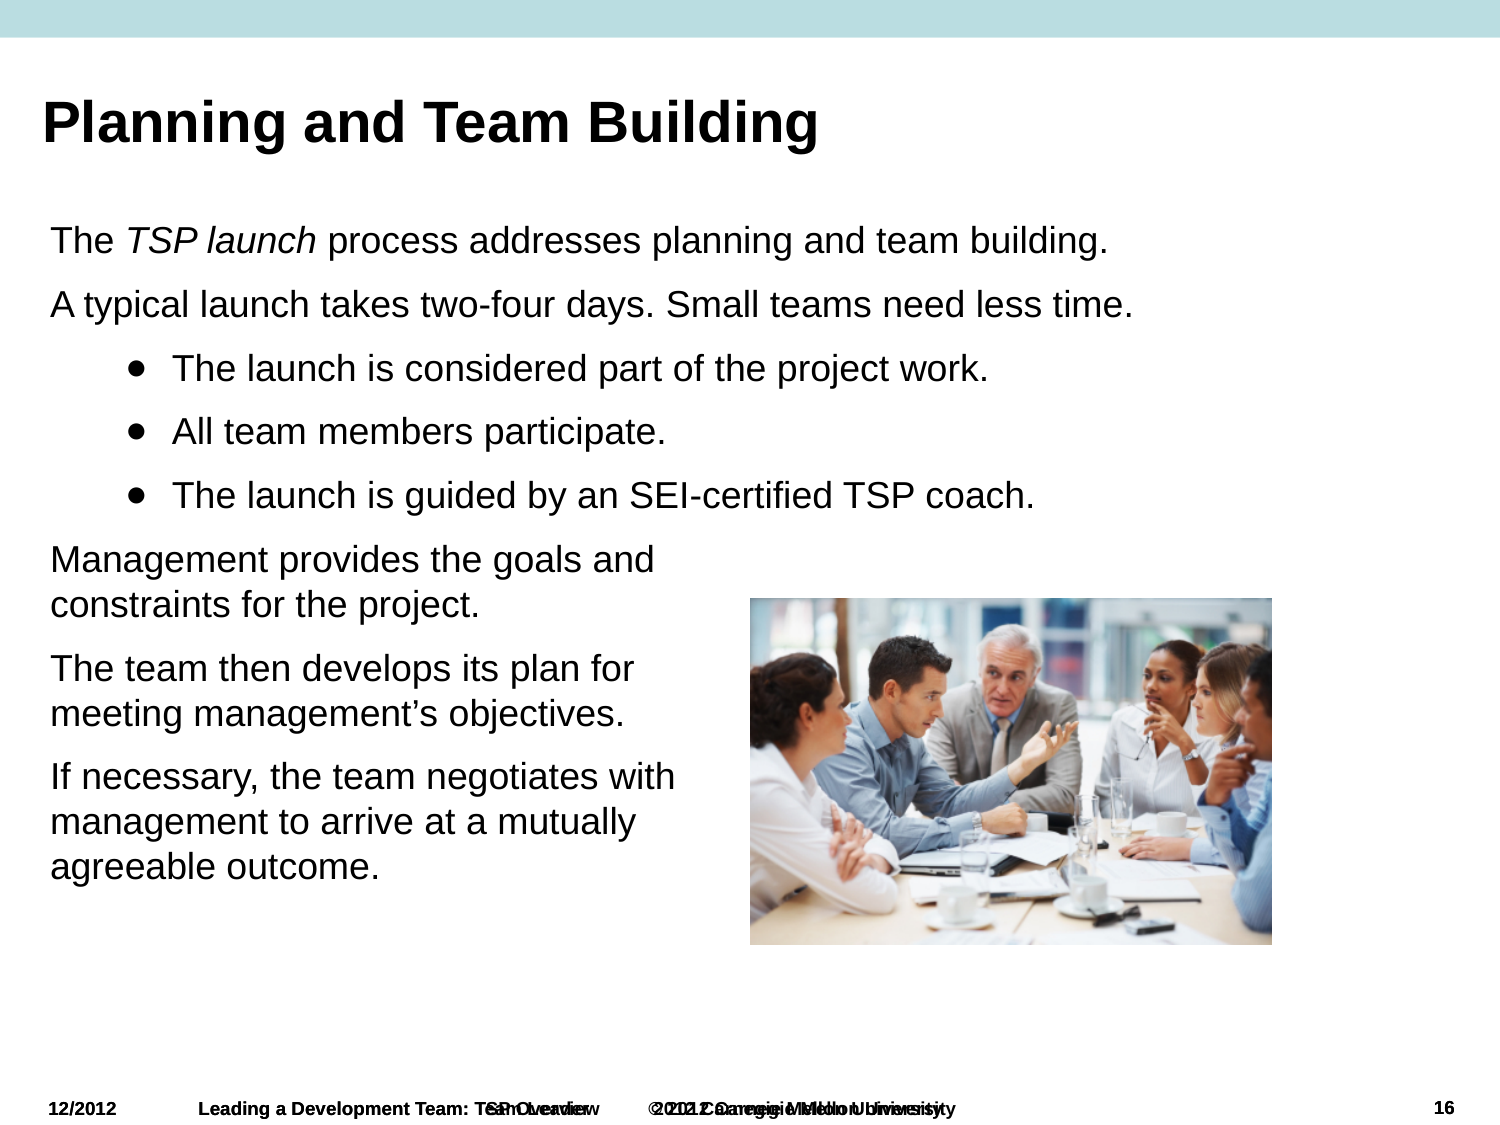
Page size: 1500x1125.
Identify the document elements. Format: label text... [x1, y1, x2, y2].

list The TSP launch process addresses planning and team building. A typical launch takes two-four days. Small teams need less time. The launch is considered part of the project work. All team members participate. The launch is guided by an SEI-certified TSP coach. Management provides the goals and constraints for the project. The team then develops its plan for meeting management’s objectives. If necessary, the team negotiates with management to arrive at a mutually agreeable outcome. [50, 216, 1437, 816]
picture [749, 597, 1273, 945]
title Planning and Team Building [42, 97, 1438, 154]
